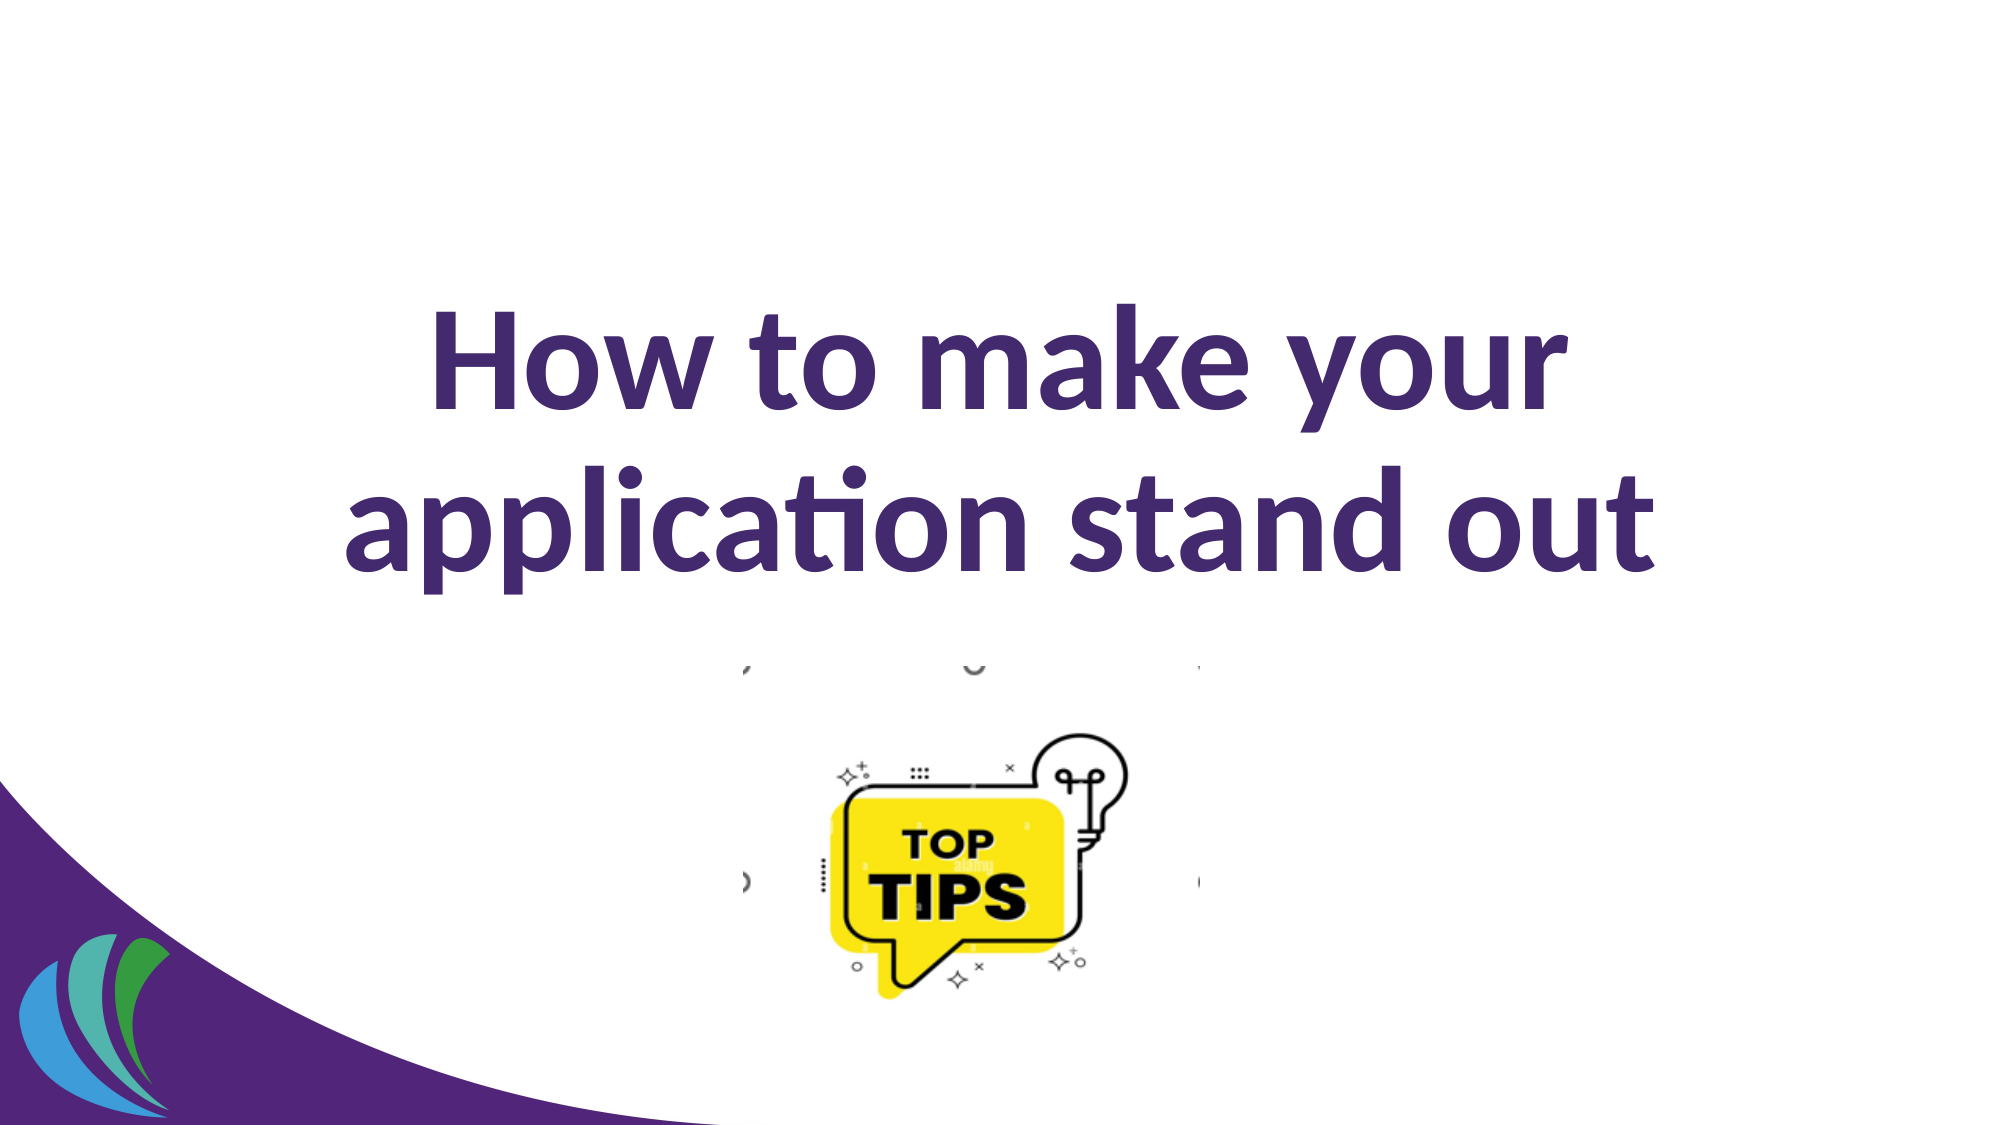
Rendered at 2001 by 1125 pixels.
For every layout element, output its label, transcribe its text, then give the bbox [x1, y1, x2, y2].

title How to make your application stand out [137, 59, 1863, 825]
picture [0, 1, 2000, 1125]
